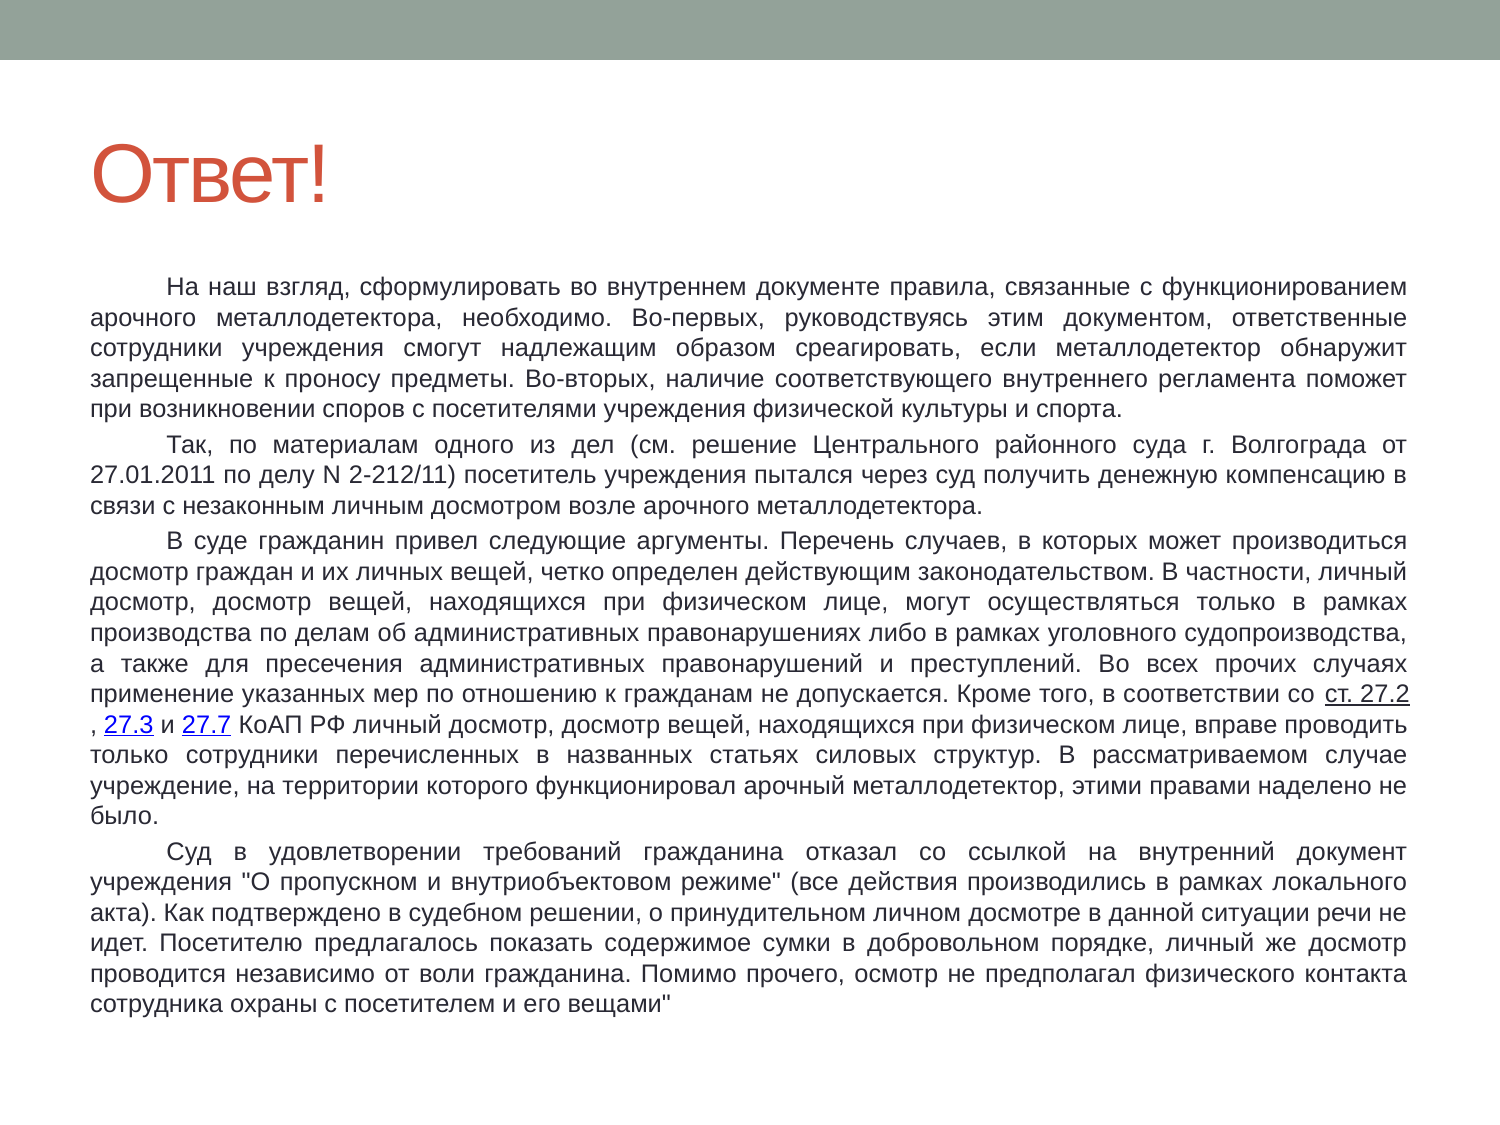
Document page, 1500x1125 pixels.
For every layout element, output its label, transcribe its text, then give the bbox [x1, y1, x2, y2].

title Ответ! [75, 87, 1425, 250]
list На наш взгляд, сформулировать во внутреннем документе правила, связанные с функционированием арочного металлодетектора, необходимо. Во-первых, руководствуясь этим документом, ответственные сотрудники учреждения смогут надлежащим образом среагировать, если металлодетектор обнаружит запрещенные к проносу предметы. Во-вторых, наличие соответствующего внутреннего регламента поможет при возникновении споров с посетителями учреждения физической культуры и спорта. Так, по материалам одного из дел (см. решение Центрального районного суда г. Волгограда от 27.01.2011 по делу N 2-212/11) посетитель учреждения пытался через суд получить денежную компенсацию в связи с незаконным личным досмотром возле арочного металлодетектора. В суде гражданин привел следующие аргументы. Перечень случаев, в которых может производиться досмотр граждан и их личных вещей, четко определен действующим законодательством. В частности, личный досмотр, досмотр вещей, находящихся при физическом лице, могут осуществляться только в рамках производства по делам об административных правонарушениях либо в рамках уголовного судопроизводства, а также для пресечения административных правонарушений и преступлений. Во всех прочих случаях применение указанных мер по отношению к гражданам не допускается. Кроме того, в соответствии со ст. 27.2, 27.3 и 27.7 КоАП РФ личный досмотр, досмотр вещей, находящихся при физическом лице, вправе проводить только сотрудники перечисленных в названных статьях силовых структур. В рассматриваемом случае учреждение, на территории которого функционировал арочный металлодетектор, этими правами наделено не было. Суд в удовлетворении требований гражданина отказал со ссылкой на внутренний документ учреждения "О пропускном и внутриобъектовом режиме" (все действия производились в рамках локального акта). Как подтверждено в судебном решении, о принудительном личном досмотре в данной ситуации речи не идет. Посетителю предлагалось показать содержимое сумки в добровольном порядке, личный же досмотр проводится независимо от воли гражданина. Помимо прочего, осмотр не предполагал физического контакта сотрудника охраны с посетителем и его вещами" [75, 262, 1425, 1063]
